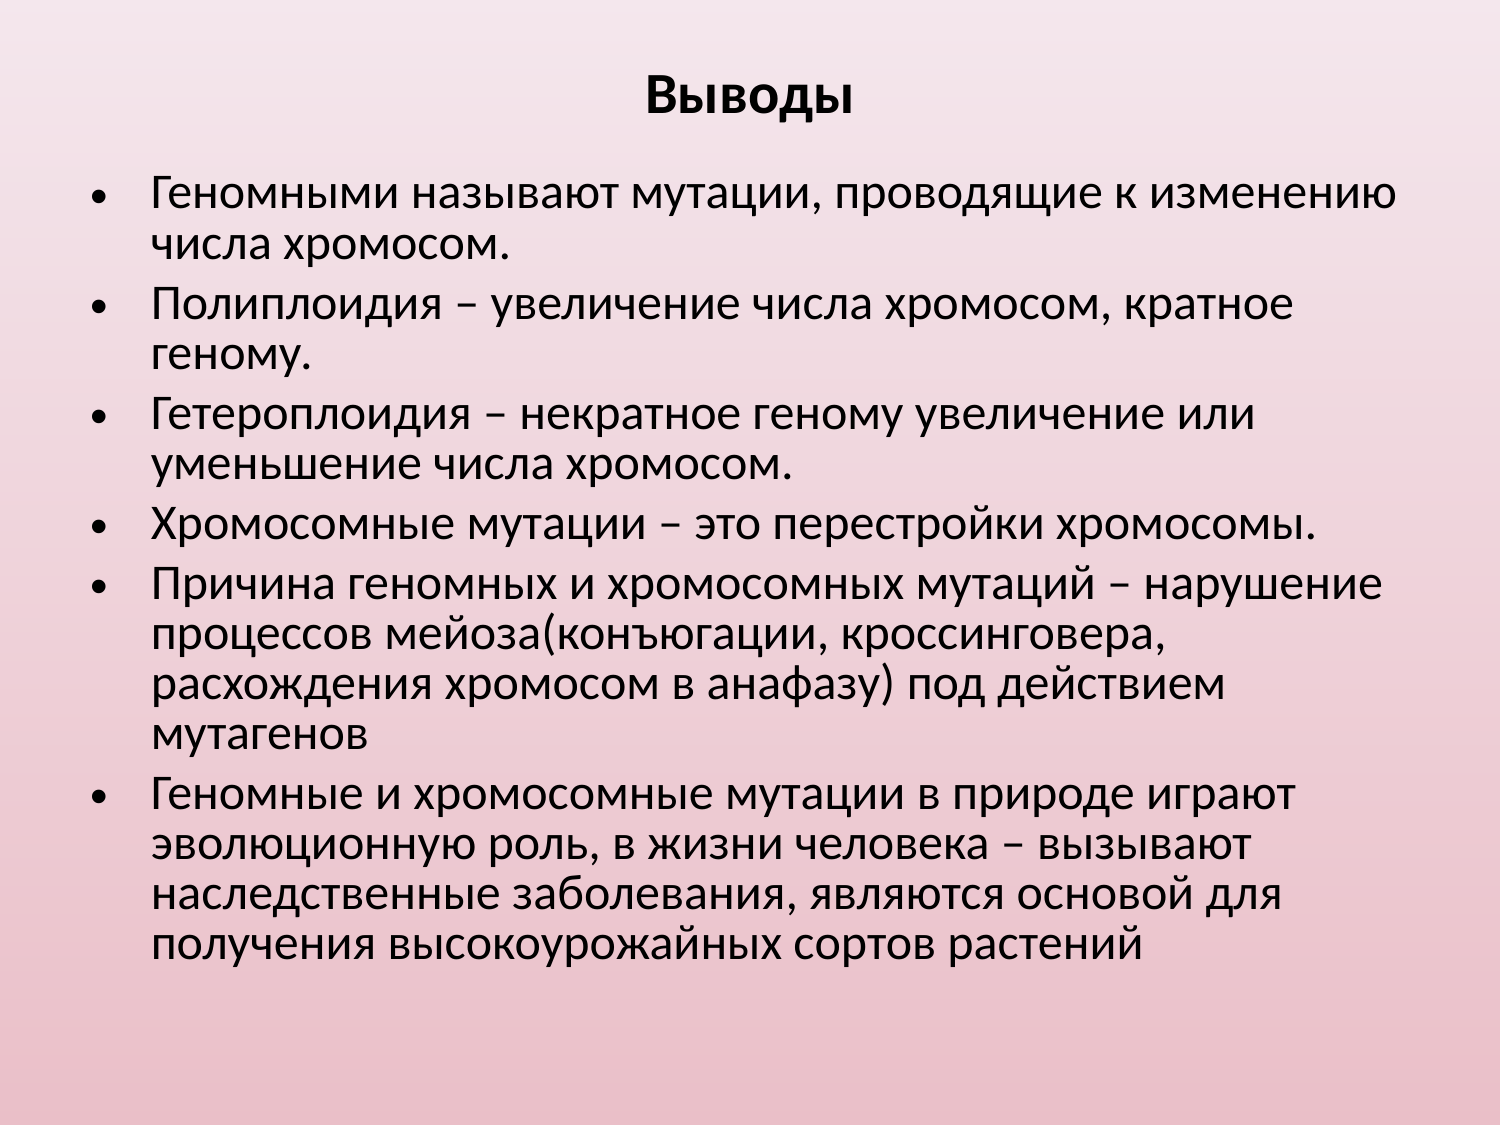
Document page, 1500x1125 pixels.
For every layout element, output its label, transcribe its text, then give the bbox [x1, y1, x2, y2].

list Геномными называют мутации, проводящие к изменению числа хромосом. Полиплоидия – увеличение числа хромосом, кратное геному. Гетероплоидия – некратное геному увеличение или уменьшение числа хромосом. Хромосомные мутации – это перестройки хромосомы. Причина геномных и хромосомных мутаций – нарушение процессов мейоза(конъюгации, кроссинговера, расхождения хромосом в анафазу) под действием мутагенов Геномные и хромосомные мутации в природе играют эволюционную роль, в жизни человека – вызывают наследственные заболевания, являются основой для получения высокоурожайных сортов растений [75, 164, 1425, 1005]
title Выводы [75, 45, 1425, 153]
